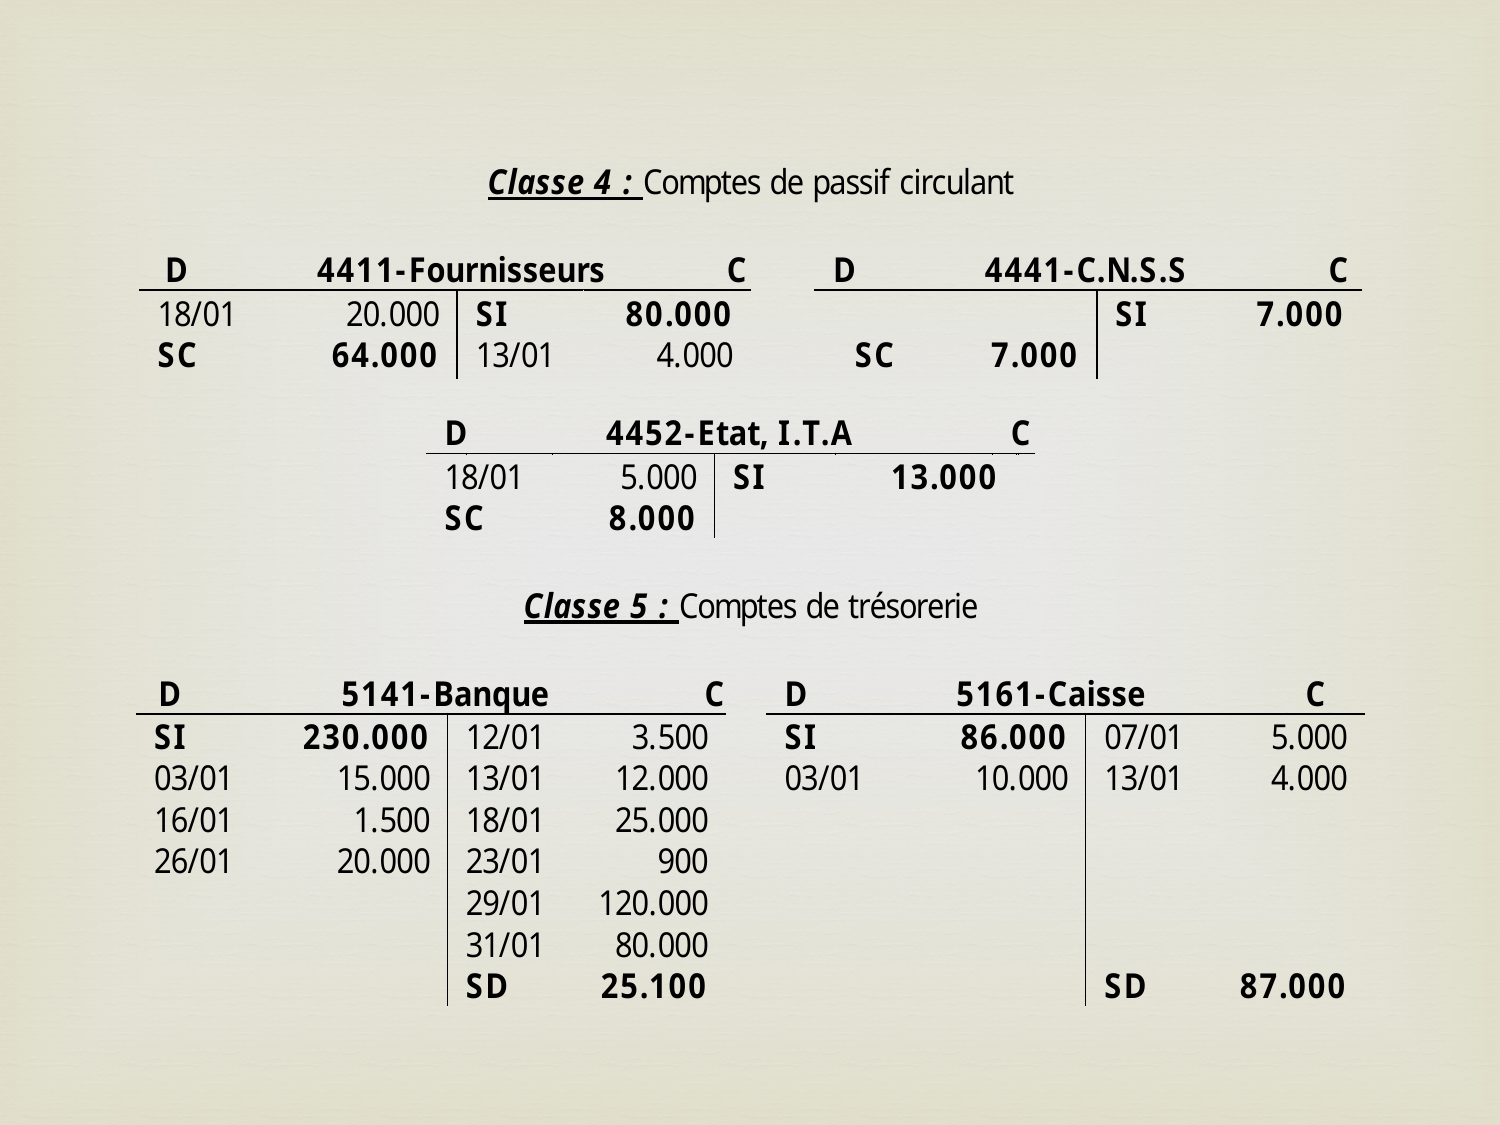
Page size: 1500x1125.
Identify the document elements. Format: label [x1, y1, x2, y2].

picture [0, 136, 1500, 1060]
